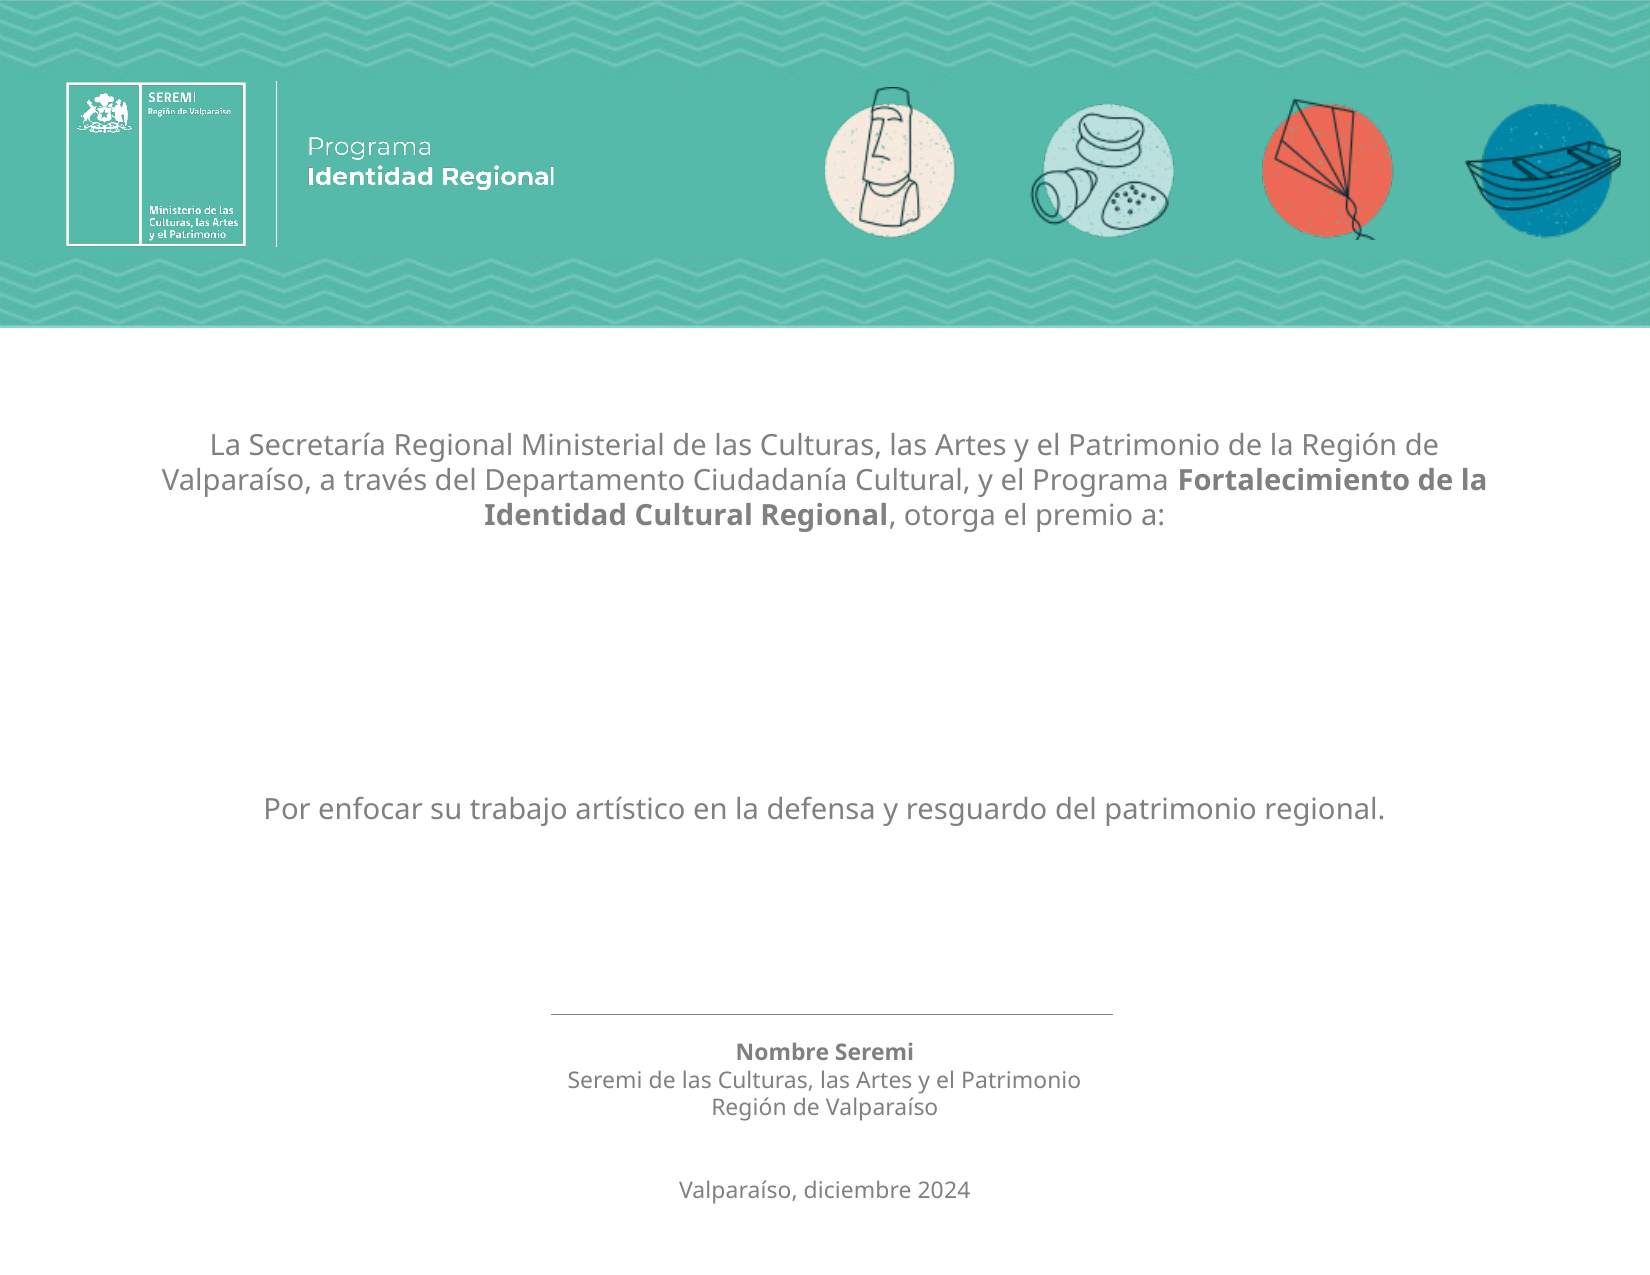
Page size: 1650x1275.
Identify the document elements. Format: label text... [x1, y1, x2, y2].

picture [0, 0, 1650, 328]
text_box Por enfocar su trabajo artístico en la defensa y resguardo del patrimonio regional. [120, 783, 1530, 833]
text_box Nombre Seremi Seremi de las Culturas, las Artes y el Patrimonio Región de Valparaíso Valparaíso, diciembre 2024 [0, 1030, 1650, 1210]
text_box La Secretaría Regional Ministerial de las Culturas, las Artes y el Patrimonio de la Región de Valparaíso, a través del Departamento Ciudadanía Cultural, y el Programa Fortalecimiento de la Identidad Cultural Regional, otorga el premio a: [120, 418, 1530, 539]
